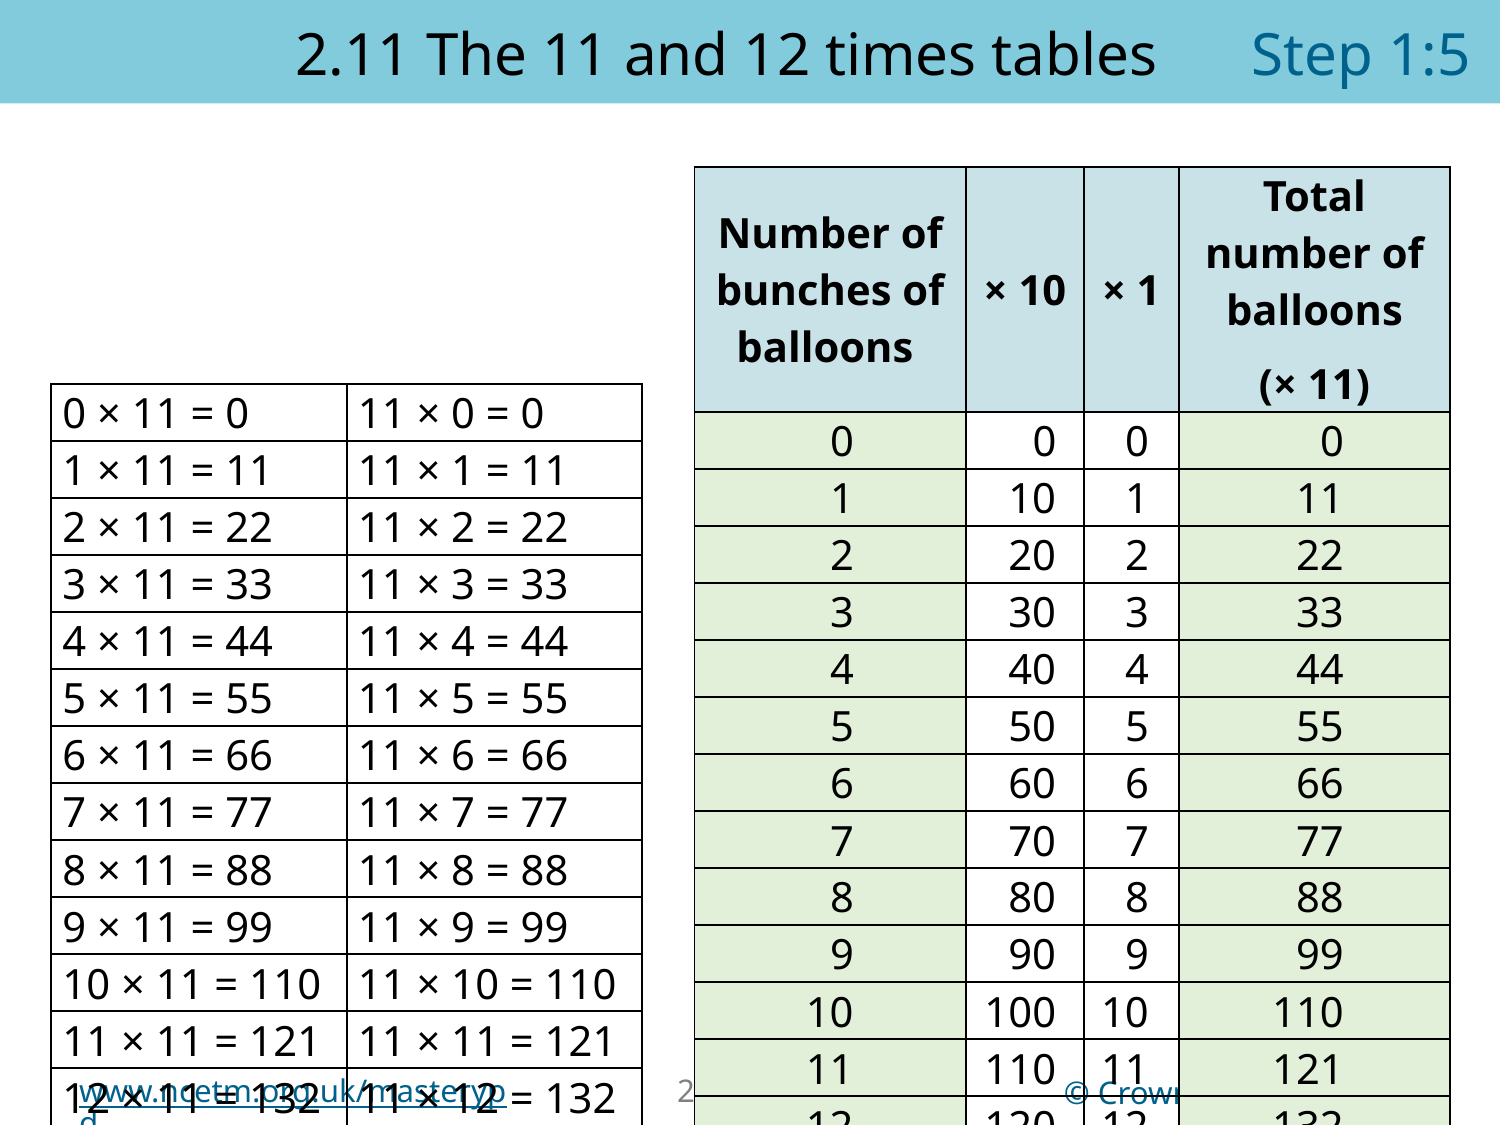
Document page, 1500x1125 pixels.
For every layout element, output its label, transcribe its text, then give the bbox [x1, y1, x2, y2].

table_cell 11 × 10 = 110 [348, 955, 641, 1010]
table_cell 1 [1085, 470, 1178, 525]
table_cell 11 × 5 = 55 [348, 670, 641, 725]
table_cell 90 [967, 926, 1083, 981]
table_cell 60 [967, 755, 1083, 810]
table_cell 1 [695, 470, 965, 525]
table_cell 11 [1085, 1040, 1178, 1095]
table_cell 9 [1085, 926, 1178, 981]
table_cell 4 × 11 = 44 [52, 613, 346, 668]
table_cell 7 [1085, 812, 1178, 867]
table_cell 20 [967, 527, 1083, 582]
table_cell 10 × 11 = 110 [52, 955, 346, 1010]
table_cell 30 [967, 584, 1083, 639]
table_cell 12 [695, 1097, 965, 1125]
table_cell 80 [967, 869, 1083, 924]
table_cell 3 × 11 = 33 [52, 556, 346, 611]
table_cell 70 [967, 812, 1083, 867]
table_header × 1 [1085, 168, 1178, 411]
table_cell 11 × 6 = 66 [348, 727, 641, 782]
table_cell 0 [695, 413, 965, 468]
table_cell 8 [1085, 869, 1178, 924]
table_cell 100 [967, 983, 1083, 1038]
table_cell 88 [1180, 869, 1449, 924]
table_header × 10 [967, 168, 1083, 411]
table_cell 3 [1085, 584, 1178, 639]
table_cell 1 × 11 = 11 [52, 442, 346, 497]
table_cell 12 [1085, 1097, 1178, 1125]
table_cell 2 [1085, 527, 1178, 582]
table_cell 132 [1180, 1097, 1449, 1125]
table_cell 11 [1180, 470, 1449, 525]
list 2.11 The 11 and 12 times tables Step 1:5 [0, 0, 1500, 104]
table_cell 50 [967, 698, 1083, 753]
table_cell 110 [967, 1040, 1083, 1095]
table_cell 44 [1180, 641, 1449, 696]
table_cell 11 × 11 = 121 [52, 1012, 346, 1067]
table_cell 4 [695, 641, 965, 696]
table_cell 10 [967, 470, 1083, 525]
table_cell 9 [695, 926, 965, 981]
table_cell 11 × 1 = 11 [348, 442, 641, 497]
table_header 11 × 0 = 0 [348, 385, 641, 440]
table_cell 7 [695, 812, 965, 867]
table_cell 11 [695, 1040, 965, 1095]
table_cell 22 [1180, 527, 1449, 582]
table_cell 6 [695, 755, 965, 810]
table_cell 2 × 11 = 22 [52, 499, 346, 554]
table_header 0 × 11 = 0 [52, 385, 346, 440]
table_cell 120 [967, 1097, 1083, 1125]
table_cell 0 [1085, 413, 1178, 468]
table_cell 40 [967, 641, 1083, 696]
table_cell 77 [1180, 812, 1449, 867]
table_cell 33 [1180, 584, 1449, 639]
table_cell 11 × 8 = 88 [348, 841, 641, 896]
table_cell 0 [1180, 413, 1449, 468]
table_cell 4 [1085, 641, 1178, 696]
table_cell 11 × 7 = 77 [348, 784, 641, 839]
table_cell 7 × 11 = 77 [52, 784, 346, 839]
table_cell 11 × 3 = 33 [348, 556, 641, 611]
table_cell 6 × 11 = 66 [52, 727, 346, 782]
table_cell 8 [695, 869, 965, 924]
table_cell 5 [1085, 698, 1178, 753]
table_cell 11 × 9 = 99 [348, 898, 641, 953]
table_cell 11 × 11 = 121 [348, 1012, 641, 1067]
table_header Number of bunches of balloons [695, 168, 965, 411]
table_cell 10 [695, 983, 965, 1038]
table_cell 8 × 11 = 88 [52, 841, 346, 896]
table_cell 6 [1085, 755, 1178, 810]
table_cell 10 [1085, 983, 1178, 1038]
table_cell 121 [1180, 1040, 1449, 1095]
table_cell 9 × 11 = 99 [52, 898, 346, 953]
table_cell 99 [1180, 926, 1449, 981]
table_cell 2 [695, 527, 965, 582]
table_cell 12 × 11 = 132 [52, 1069, 346, 1125]
table_cell 5 × 11 = 55 [52, 670, 346, 725]
table_cell 5 [695, 698, 965, 753]
table_cell 3 [695, 584, 965, 639]
table_cell 0 [967, 413, 1083, 468]
table_cell 66 [1180, 755, 1449, 810]
table_cell 11 × 4 = 44 [348, 613, 641, 668]
table_cell 110 [1180, 983, 1449, 1038]
table_cell 11 × 2 = 22 [348, 499, 641, 554]
table_cell 11 × 12 = 132 [348, 1069, 641, 1125]
table_cell 55 [1180, 698, 1449, 753]
table_header Total number of balloons (× 11) [1180, 168, 1449, 411]
